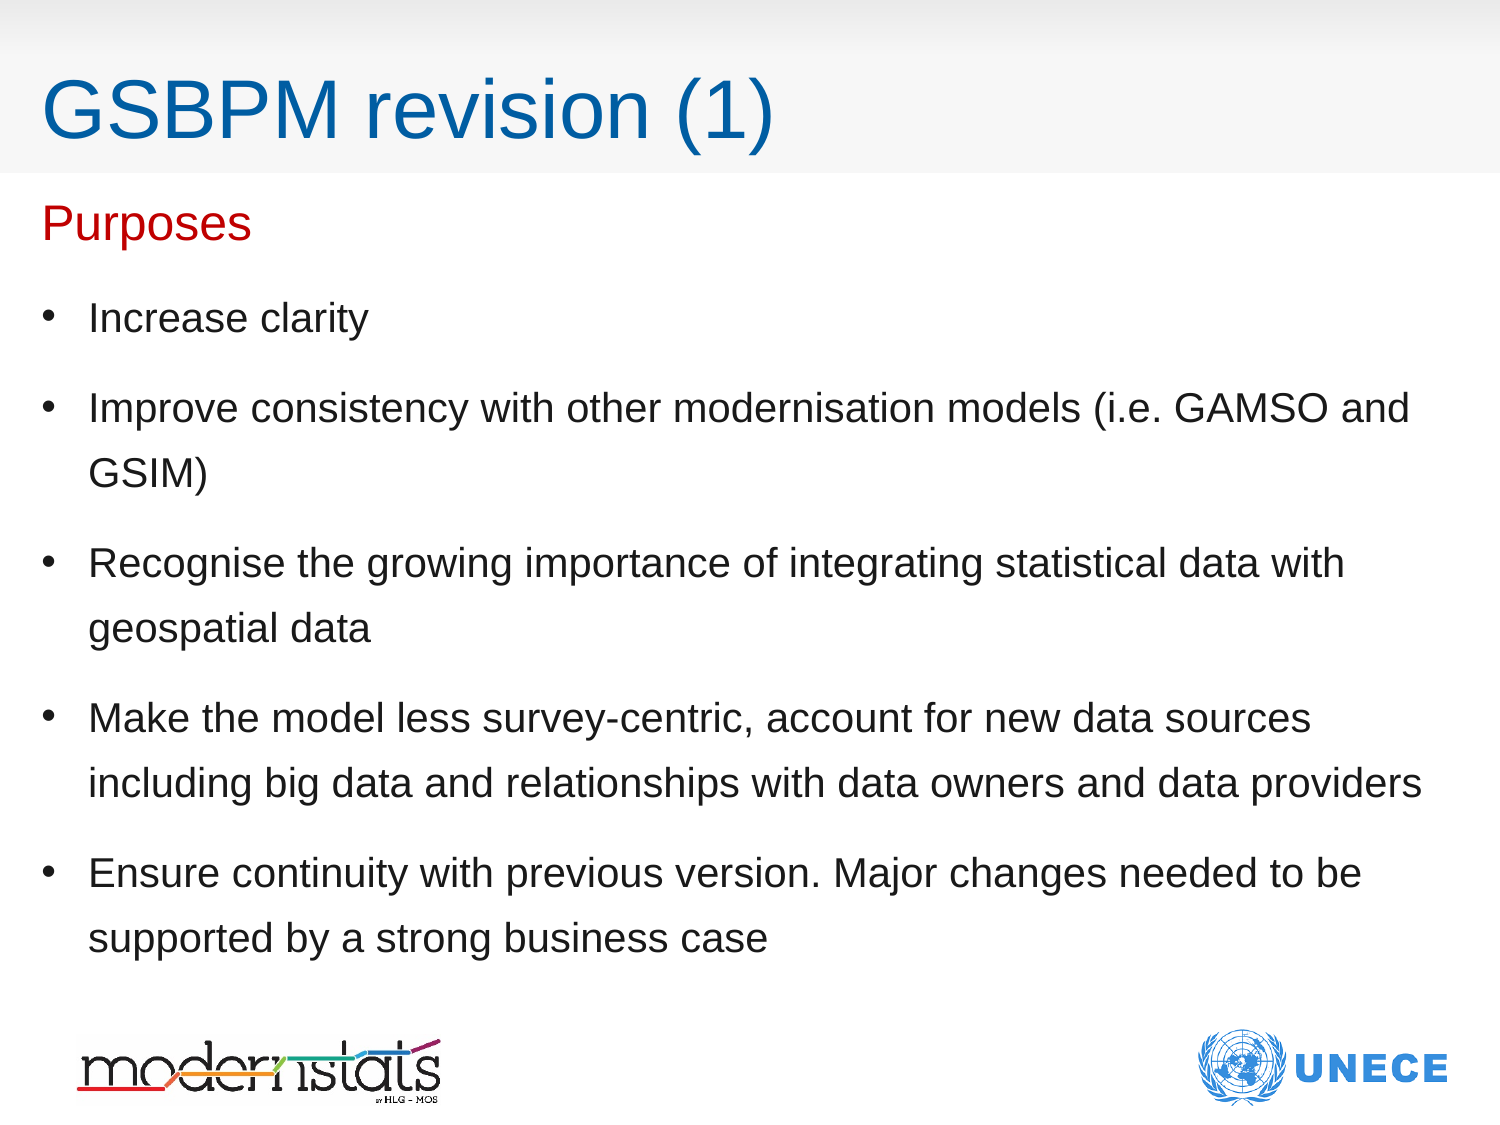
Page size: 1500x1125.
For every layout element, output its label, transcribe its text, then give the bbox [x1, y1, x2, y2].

list Purposes Increase clarity Improve consistency with other modernisation models (i.e. GAMSO and GSIM) Recognise the growing importance of integrating statistical data with geospatial data Make the model less survey-centric, account for new data sources including big data and relationships with data owners and data providers Ensure continuity with previous version. Major changes needed to be supported by a strong business case [41, 172, 1459, 969]
title GSBPM revision (1) [41, 33, 1459, 157]
picture [1198, 1029, 1447, 1106]
picture [76, 1034, 441, 1106]
